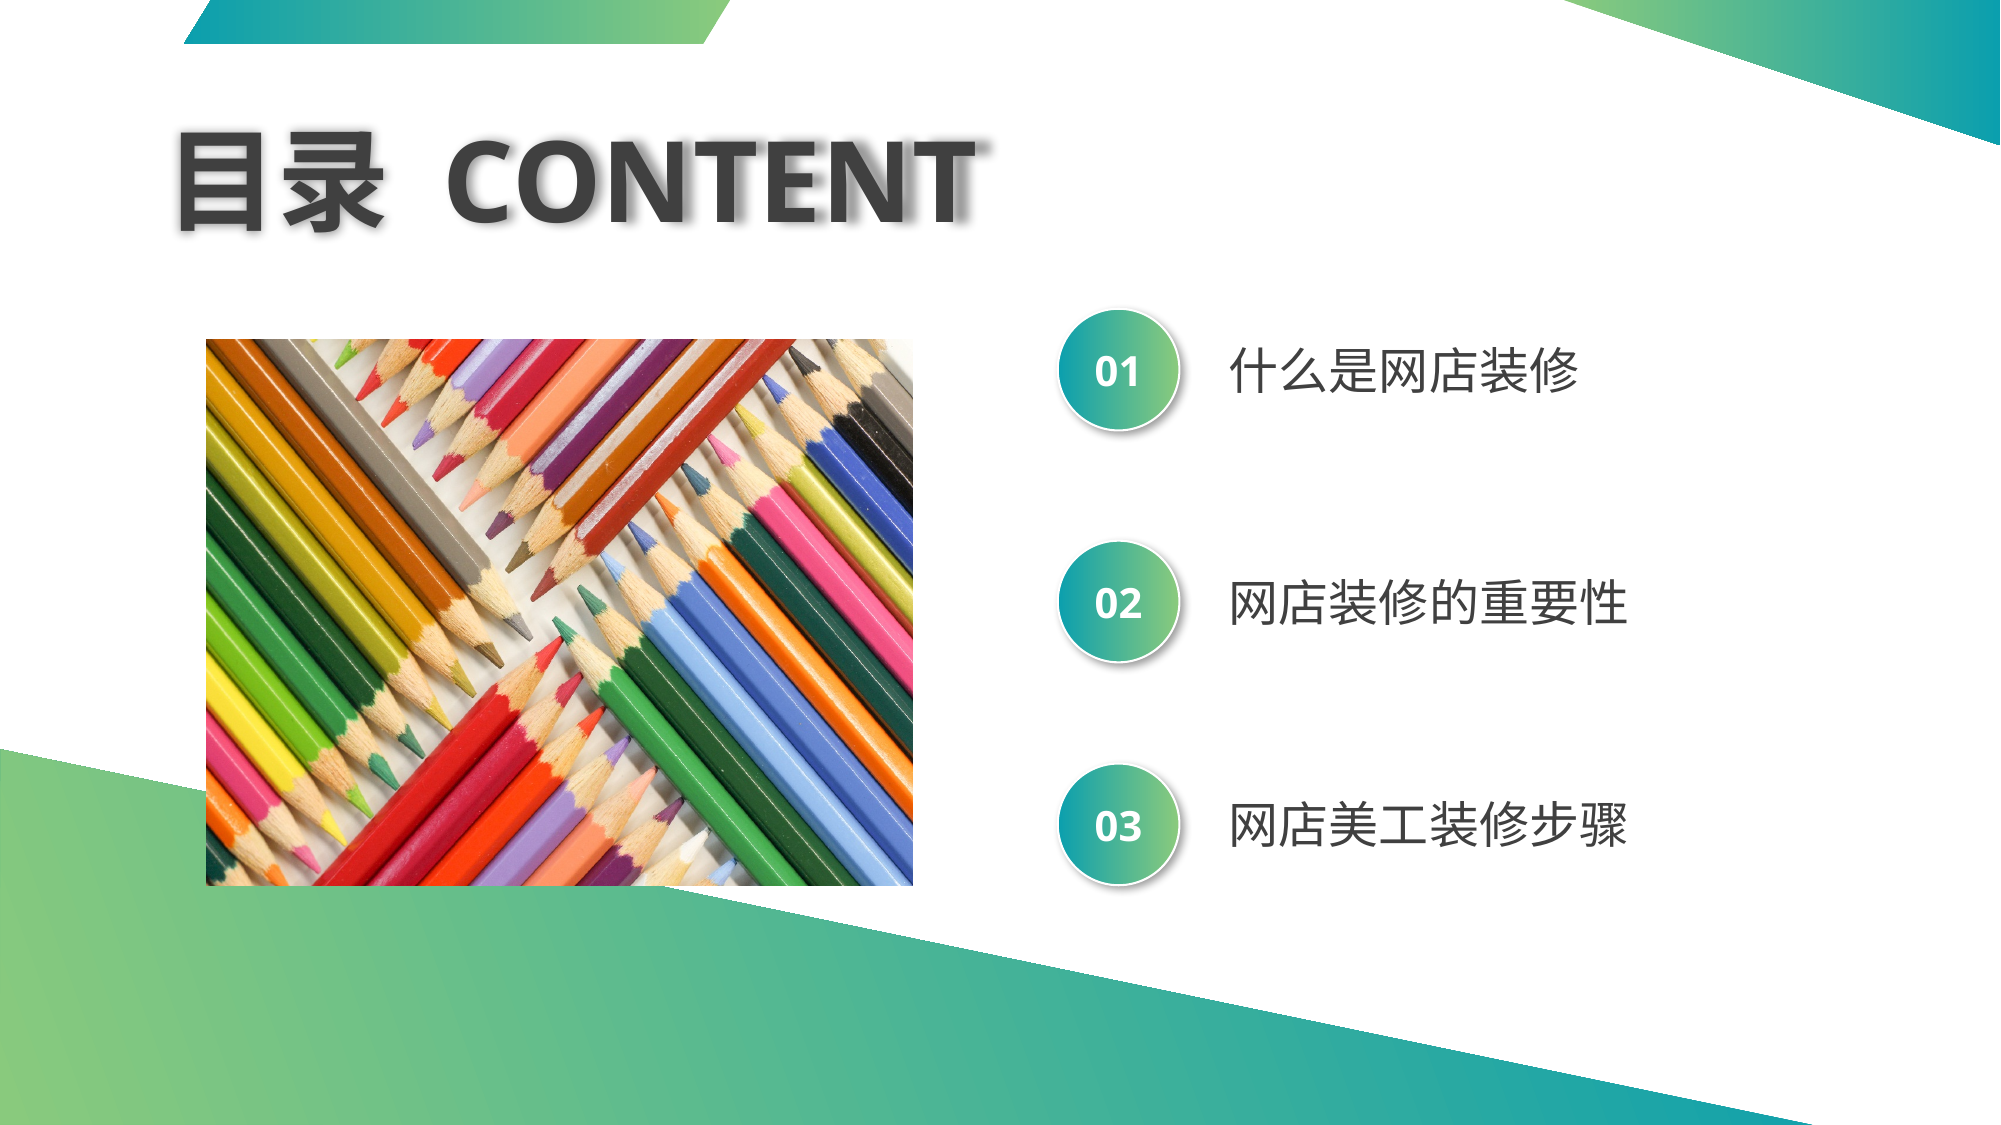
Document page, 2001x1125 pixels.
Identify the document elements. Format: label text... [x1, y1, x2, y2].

text_box [0, 749, 1813, 1125]
text_box 03 [1056, 762, 1181, 887]
text_box 02 [1056, 539, 1181, 664]
text_box [1563, 0, 2000, 146]
text_box 01 [1056, 307, 1181, 432]
text_box 目录 CONTENT [150, 102, 1100, 253]
text_box [184, 0, 731, 44]
picture [150, 339, 970, 886]
text_box 网店装修的重要性 [1214, 563, 1885, 639]
text_box 什么是网店装修 [1214, 331, 1753, 407]
text_box 网店美工装修步骤 [1214, 786, 1798, 862]
